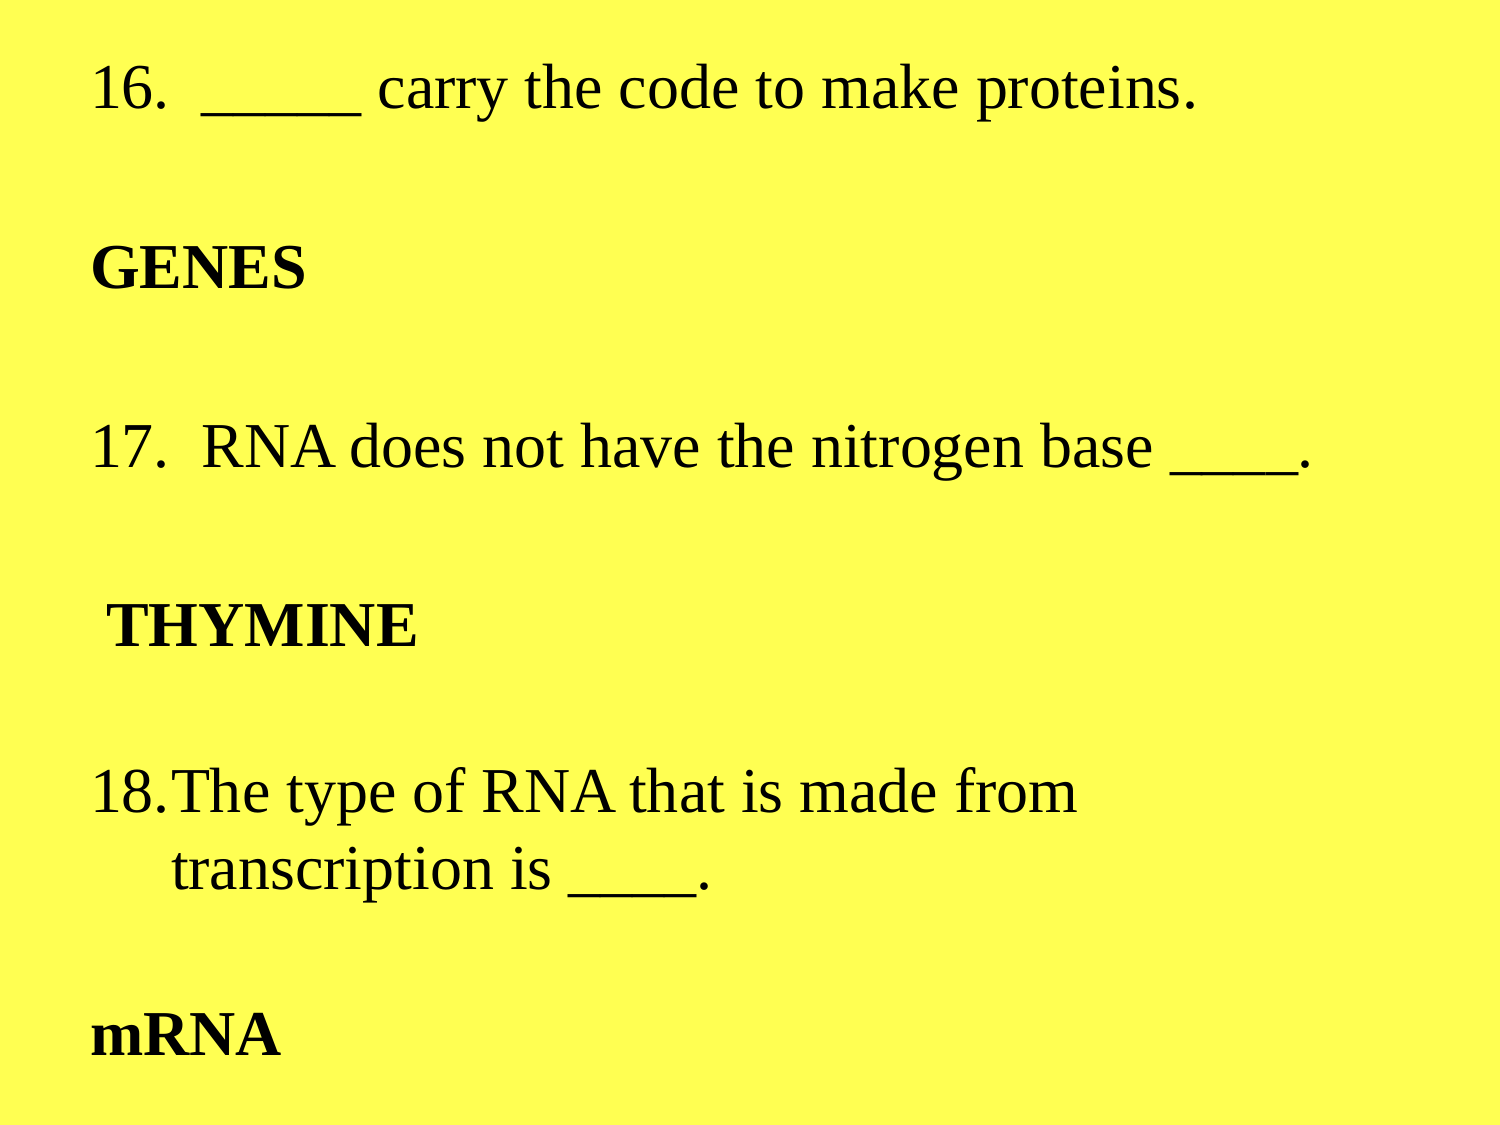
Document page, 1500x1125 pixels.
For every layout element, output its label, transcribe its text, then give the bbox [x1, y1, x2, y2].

list 16. _____ carry the code to make proteins. GENES 17. RNA does not have the nitrogen base ____. THYMINE The type of RNA that is made from transcription is ____. mRNA [75, 37, 1425, 1088]
